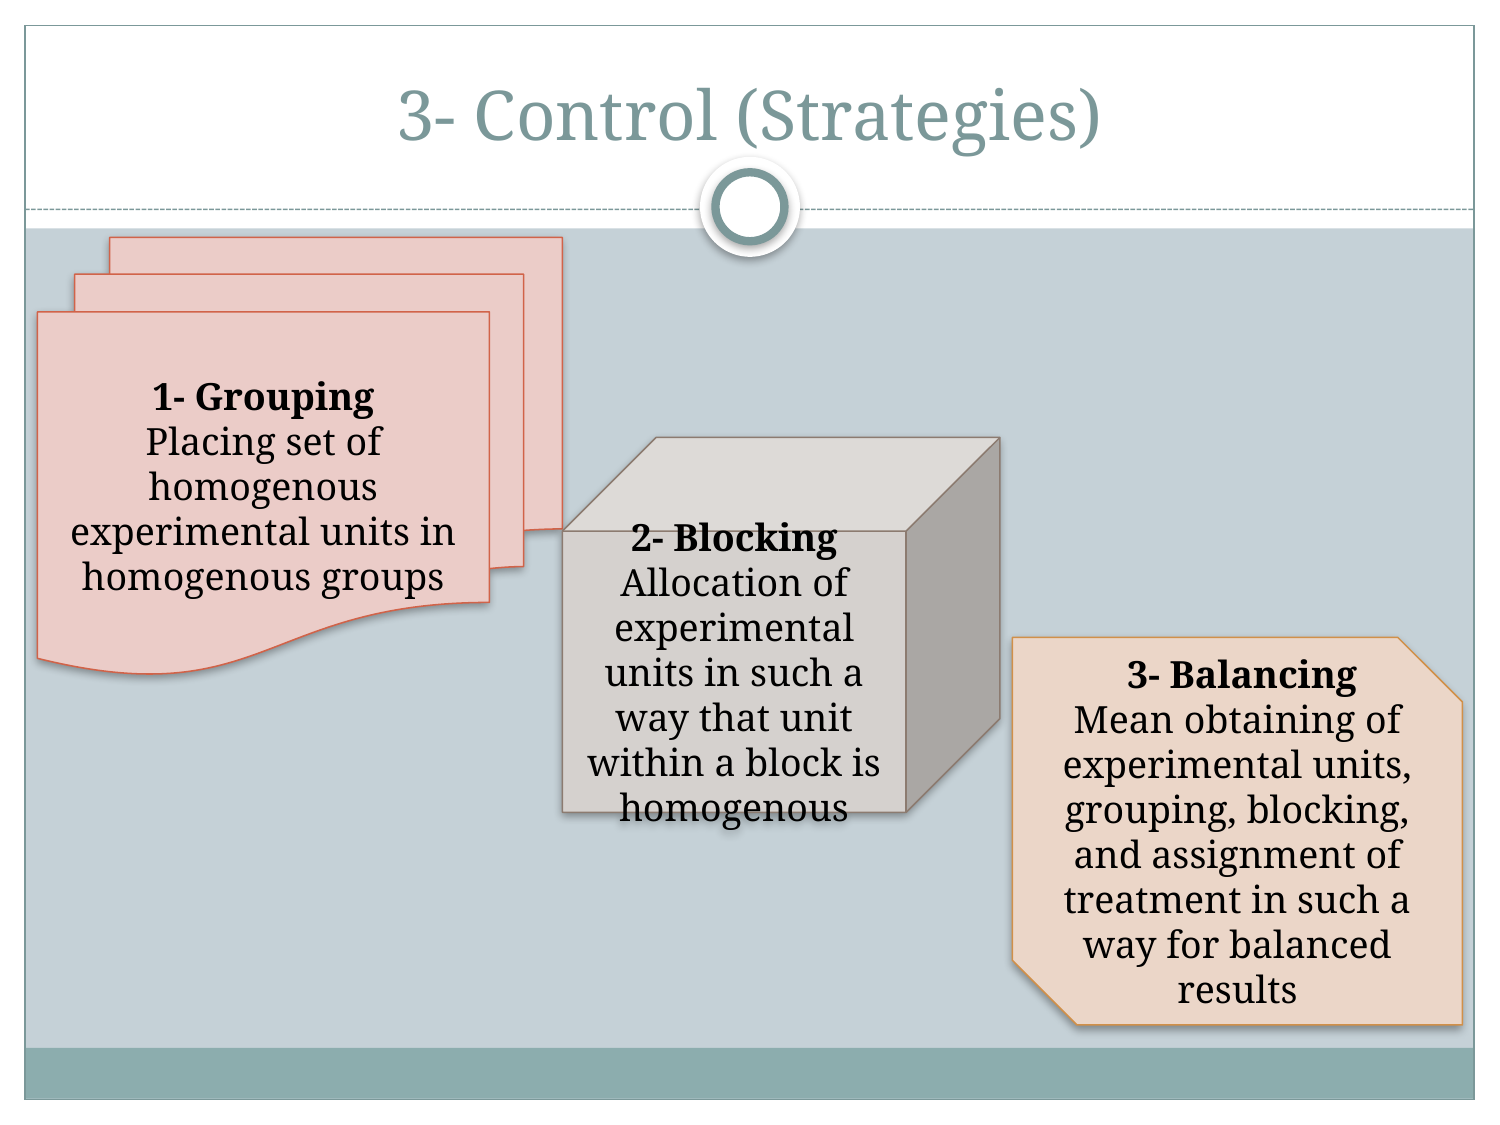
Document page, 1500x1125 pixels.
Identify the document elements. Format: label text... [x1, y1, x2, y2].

text_box 1- Grouping Placing set of homogenous experimental units in homogenous groups [36, 236, 564, 675]
title 3- Control (Strategies) [49, 37, 1450, 162]
text_box 3- Balancing Mean obtaining of experimental units, grouping, blocking, and assignment of treatment in such a way for balanced results [1011, 636, 1464, 1026]
text_box 2- Blocking Allocation of experimental units in such a way that unit within a block is homogenous [561, 436, 1001, 814]
